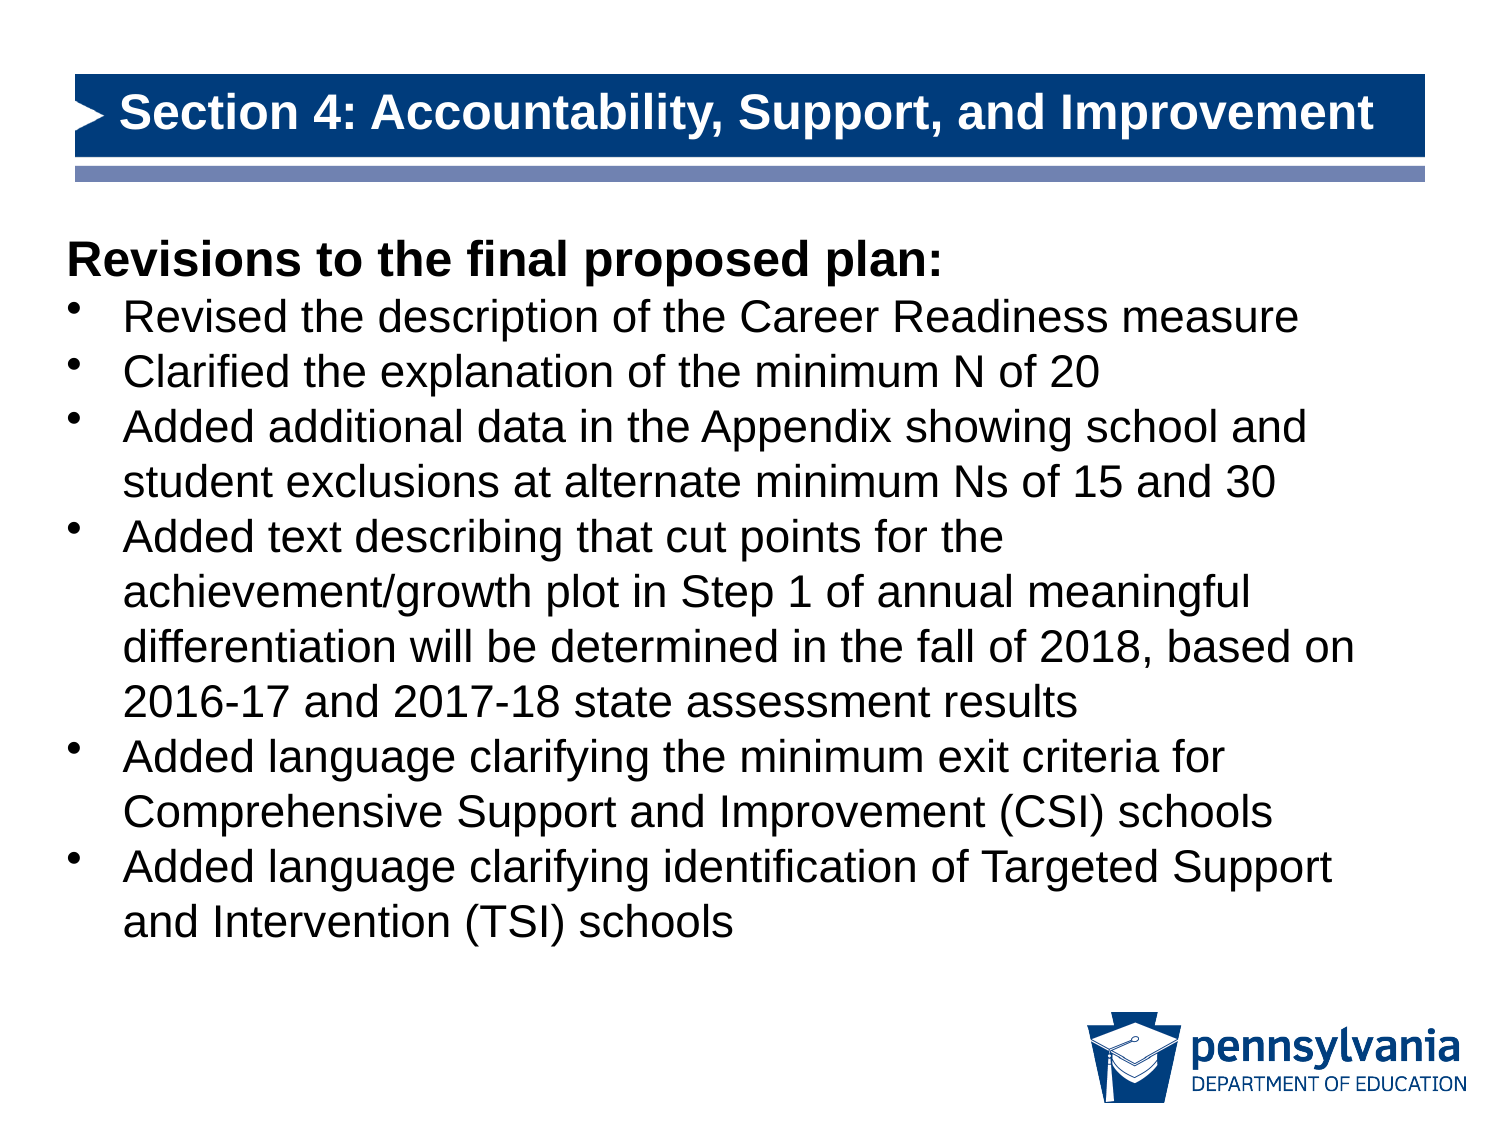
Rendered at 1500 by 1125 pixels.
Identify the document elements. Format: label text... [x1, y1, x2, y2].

picture [74, 74, 1426, 182]
list Revisions to the final proposed plan: Revised the description of the Career Readiness measure Clarified the explanation of the minimum N of 20 Added additional data in the Appendix showing school and student exclusions at alternate minimum Ns of 15 and 30 Added text describing that cut points for the achievement/growth plot in Step 1 of annual meaningful differentiation will be determined in the fall of 2018, based on 2016-17 and 2017-18 state assessment results Added language clarifying the minimum exit criteria for Comprehensive Support and Improvement (CSI) schools Added language clarifying identification of Targeted Support and Intervention (TSI) schools [51, 219, 1402, 1013]
picture [1087, 1012, 1466, 1103]
